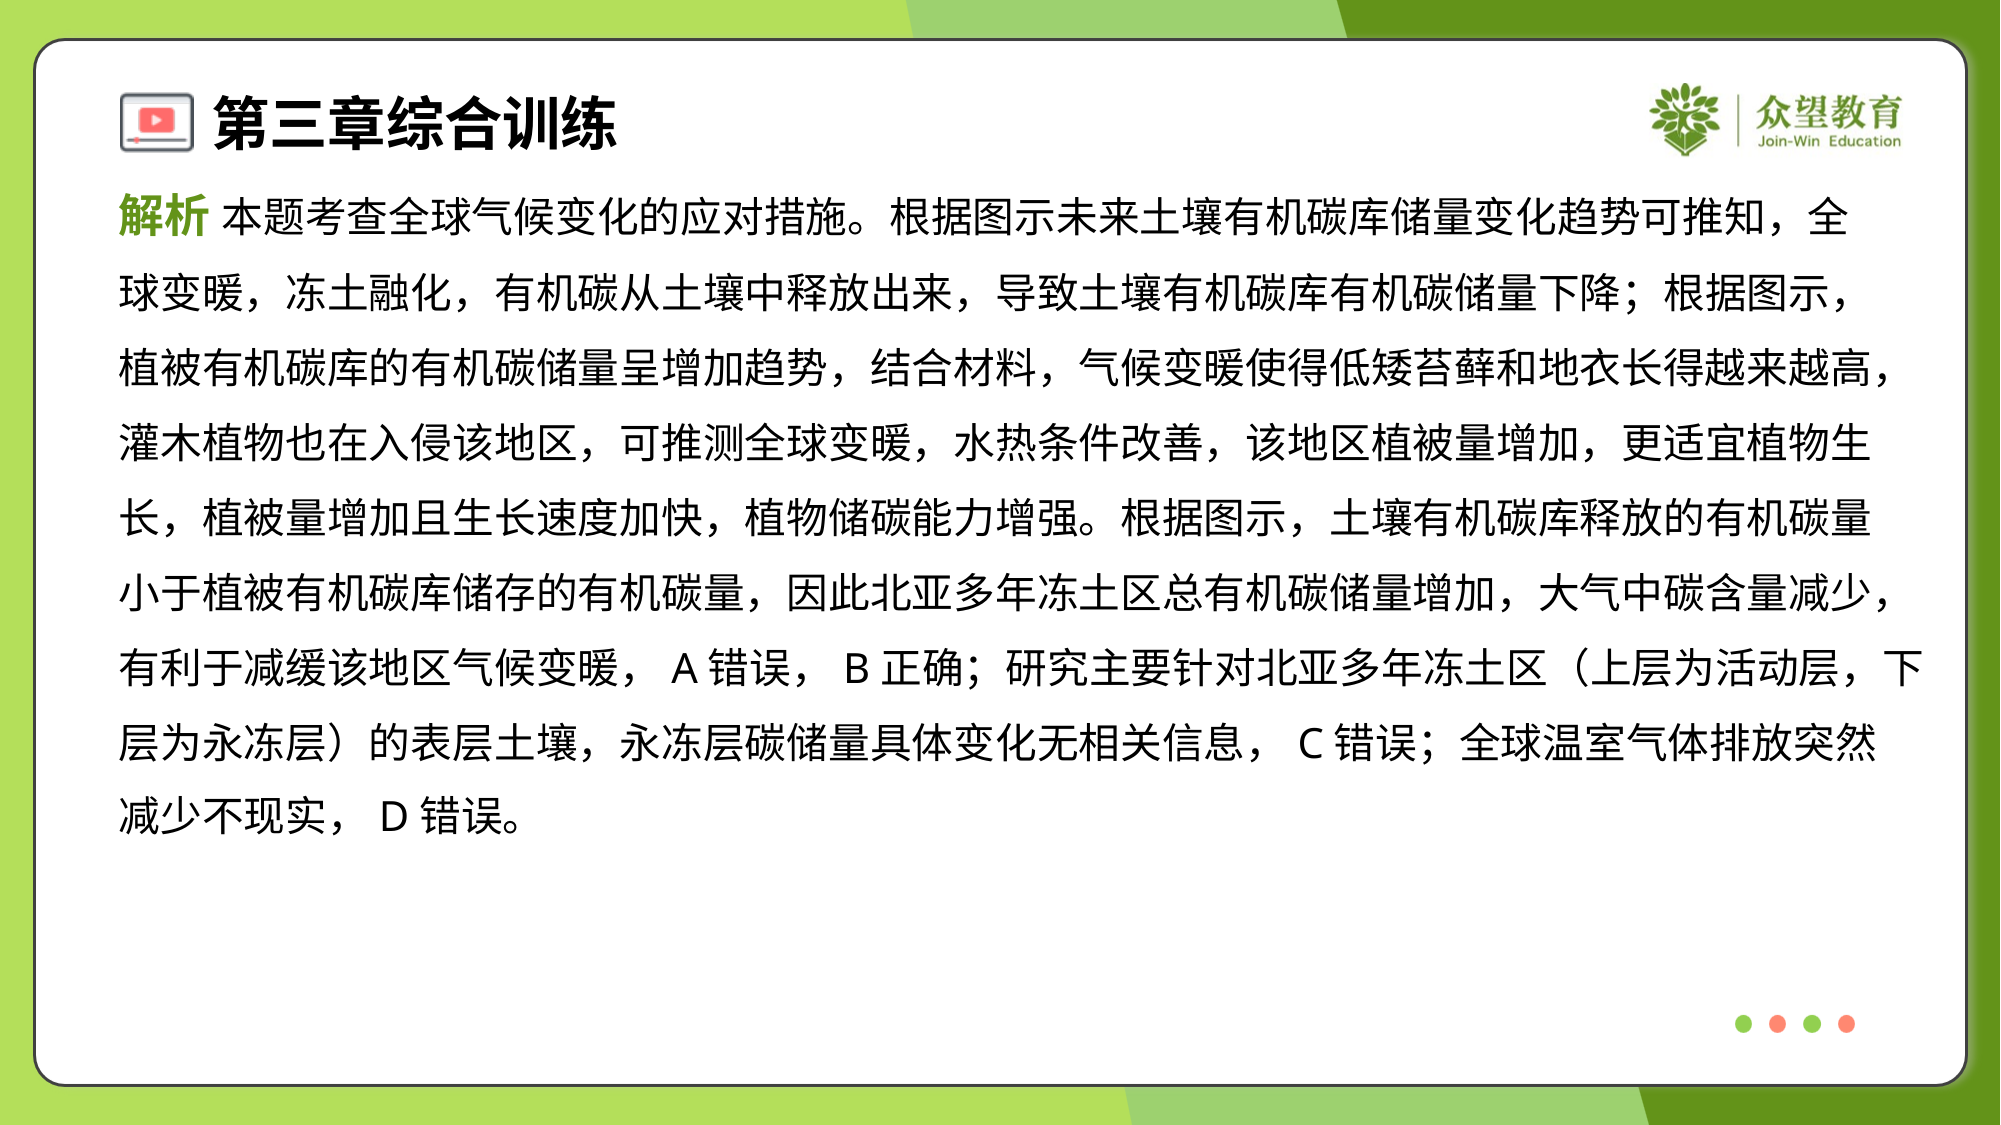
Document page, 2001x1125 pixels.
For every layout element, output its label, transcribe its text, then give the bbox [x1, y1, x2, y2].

picture [0, 0, 2000, 1125]
text_box 解析 本题考查全球气候变化的应对措施。根据图示未来土壤有机碳库储量变化趋势可推知，全 球变暖，冻土融化，有机碳从土壤中释放出来，导致土壤有机碳库有机碳储量下降；根据图示， 植被有机碳库的有机碳储量呈增加趋势，结合材料，气候变暖使得低矮苔藓和地衣长得越来越高， 灌木植物也在入侵该地区，可推测全球变暖，水热条件改善，该地区植被量增加，更适宜植物生 长，植被量增加且生长速度加快，植物储碳能力增强。根据图示，土壤有机碳库释放的有机碳量 小于植被有机碳库储存的有机碳量，因此北亚多年冻土区总有机碳储量增加，大气中碳含量减少， 有利于减缓该地区气候变暖，A错误，B正确；研究主要针对北亚多年冻土区（上层为活动层，下 层为永冻层）的表层土壤，永冻层碳储量具体变化无相关信息，C错误；全球温室气体排放突然 减少不现实，D错误。 [118, 164, 1883, 833]
